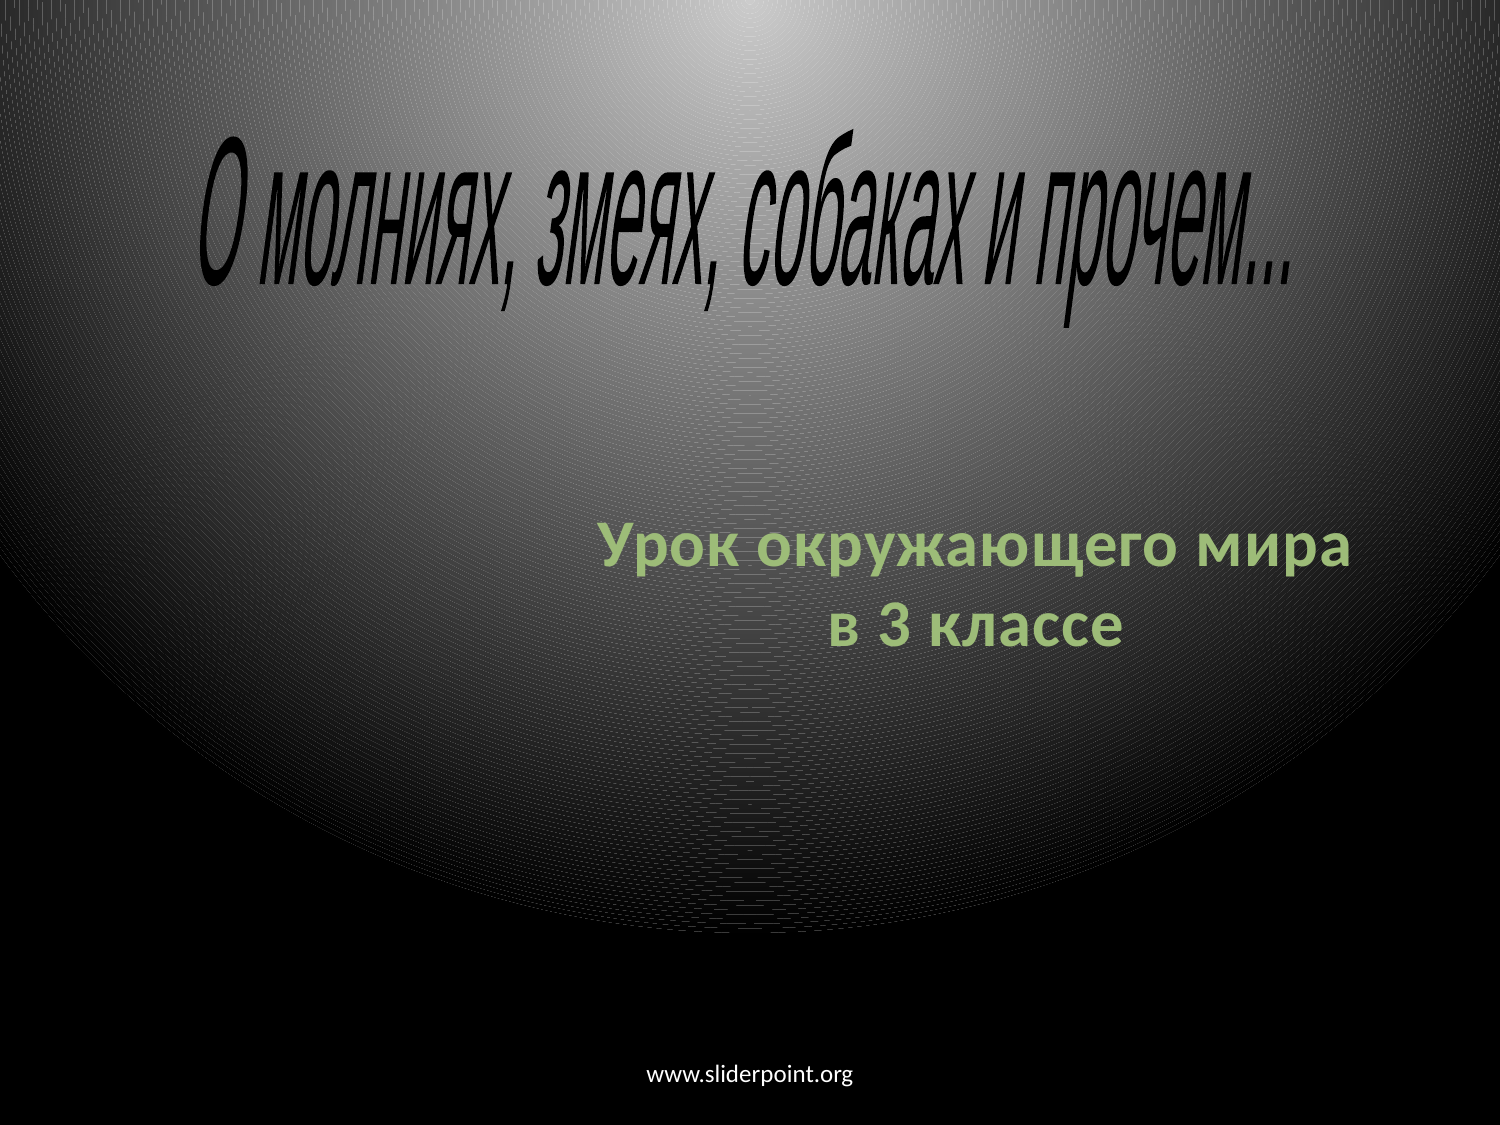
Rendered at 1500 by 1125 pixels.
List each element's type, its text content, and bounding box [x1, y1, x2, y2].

footer www.sliderpoint.org [512, 1042, 988, 1103]
subtitle Урок окружающего мира в 3 классе [562, 492, 1390, 1008]
